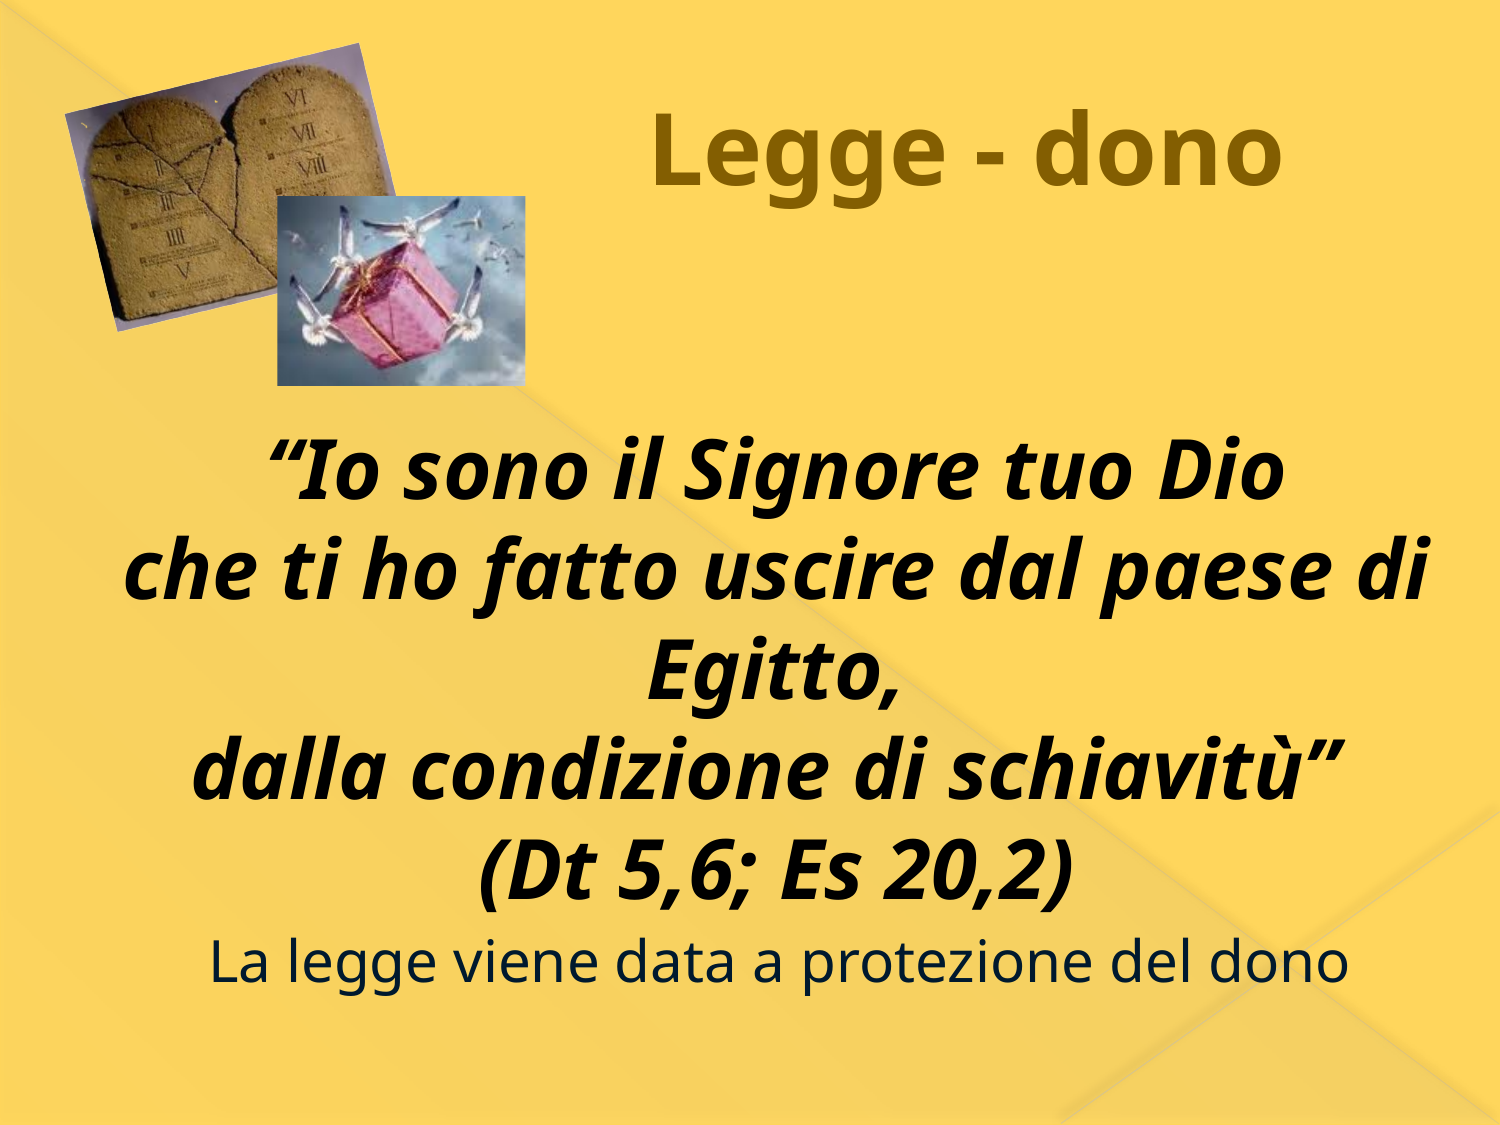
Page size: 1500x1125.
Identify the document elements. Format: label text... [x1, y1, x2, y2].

text_box “Io sono il Signore tuo Dio che ti ho fatto uscire dal paese di Egitto, dalla condizione di schiavitù” (Dt 5,6; Es 20,2) [53, 408, 1500, 924]
picture [65, 43, 526, 386]
text_box La legge viene data a protezione del dono [147, 916, 1412, 1002]
text_box Legge - dono [632, 78, 1301, 214]
